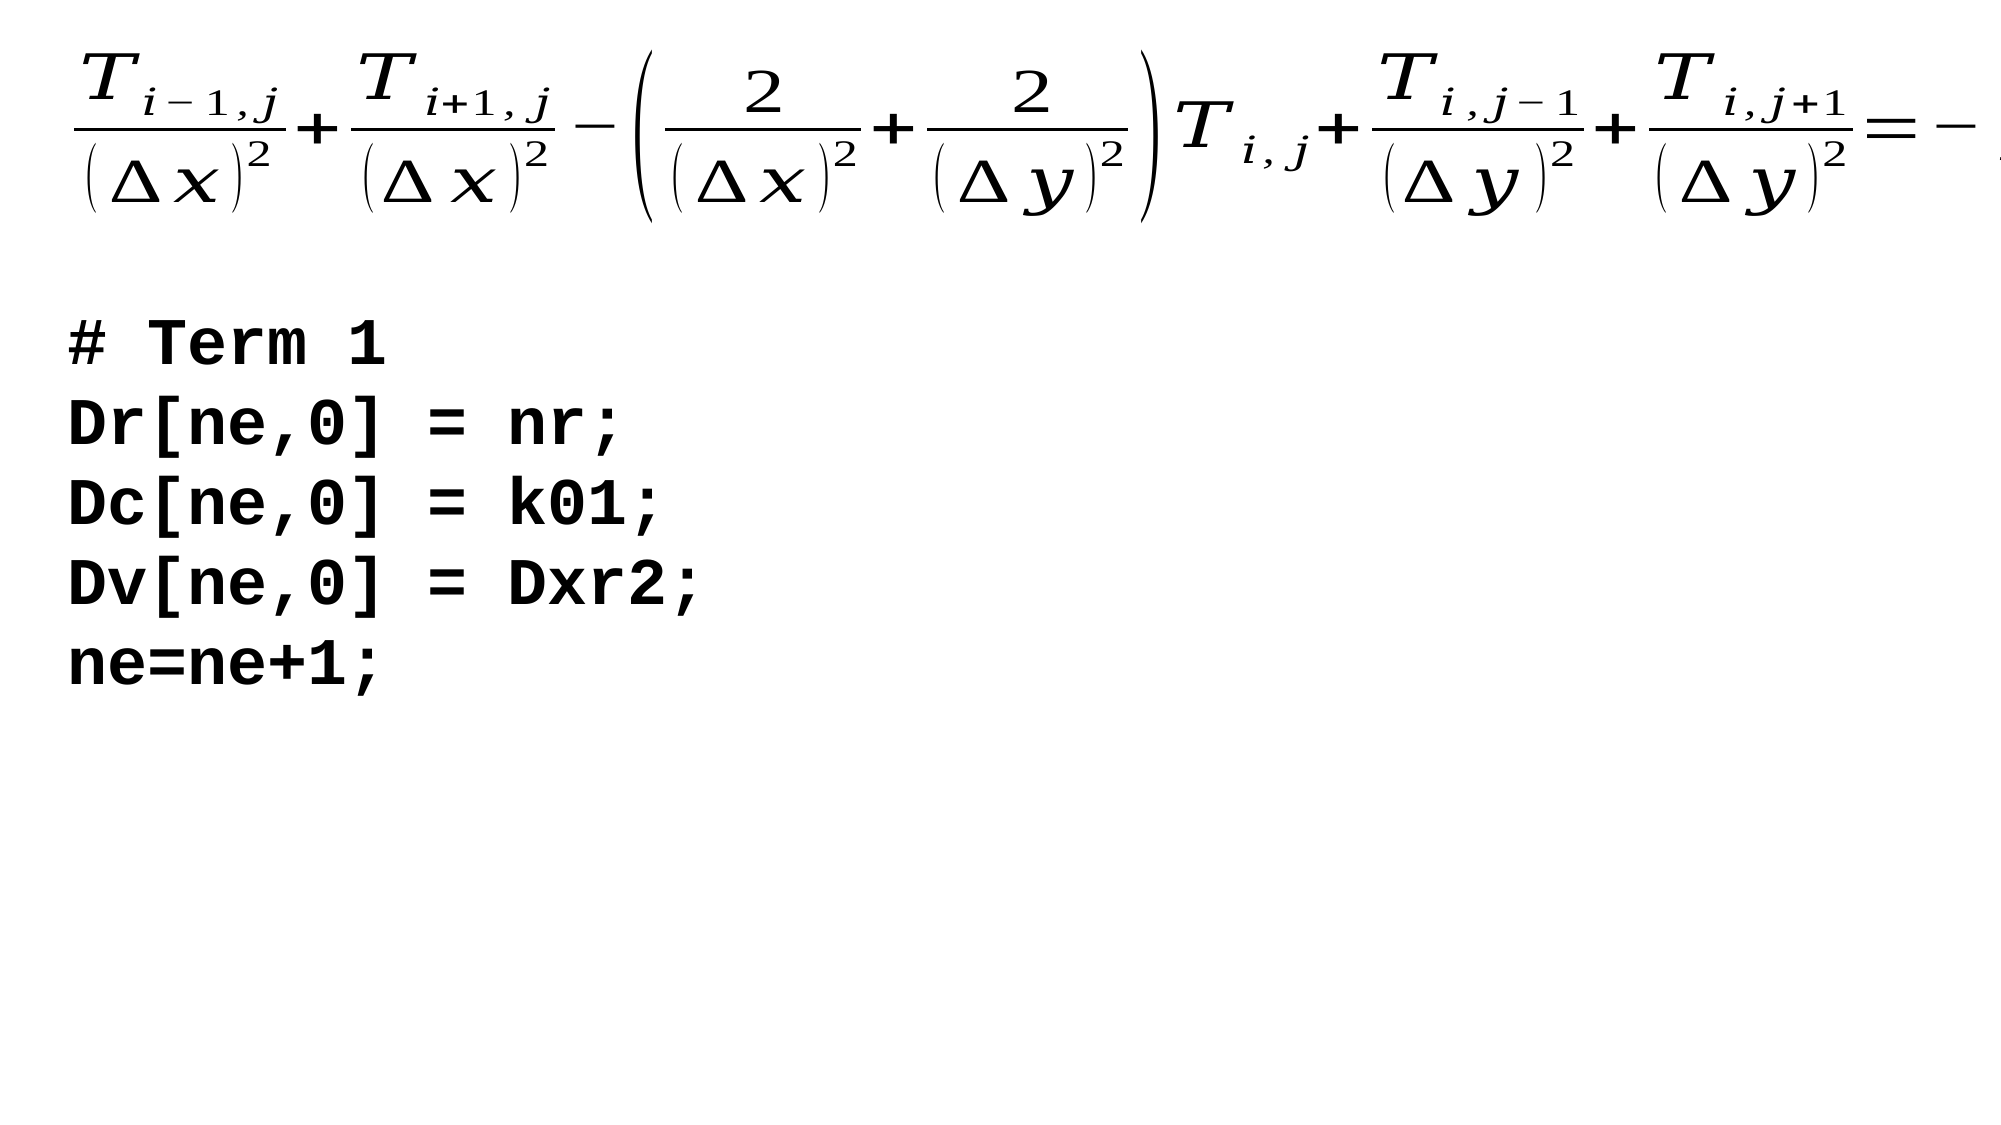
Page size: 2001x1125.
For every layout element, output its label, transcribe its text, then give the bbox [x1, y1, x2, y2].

text_box # Term 1 Dr[ne,0] = nr; Dc[ne,0] = k01; Dv[ne,0] = Dxr2; ne=ne+1; [52, 290, 1889, 706]
